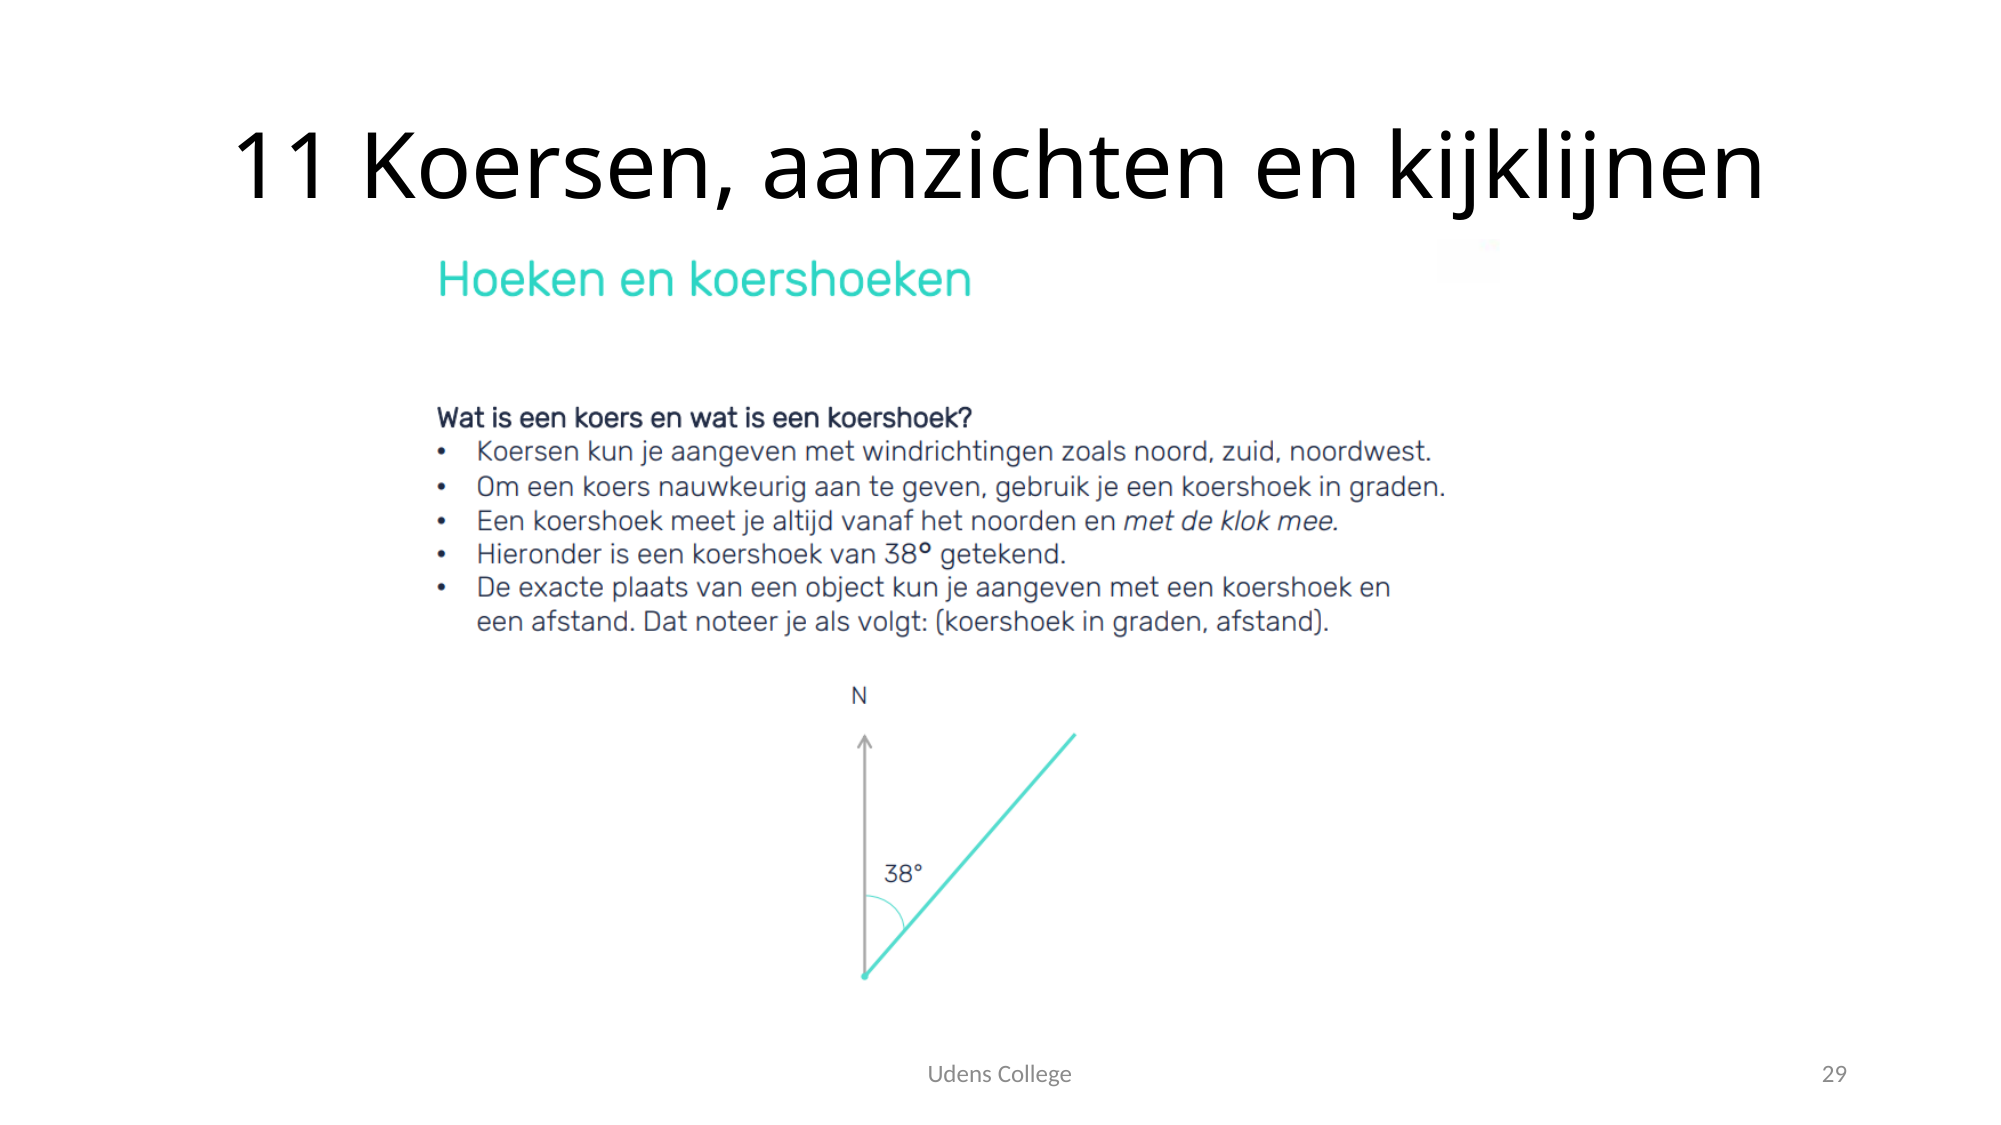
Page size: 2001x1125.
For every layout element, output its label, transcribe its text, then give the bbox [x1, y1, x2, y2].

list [411, 240, 1500, 1017]
title 11 Koersen, aanzichten en kijklijnen [137, 59, 1863, 278]
footer Udens College [662, 1042, 1338, 1103]
slide_number 29 [1412, 1042, 1863, 1103]
